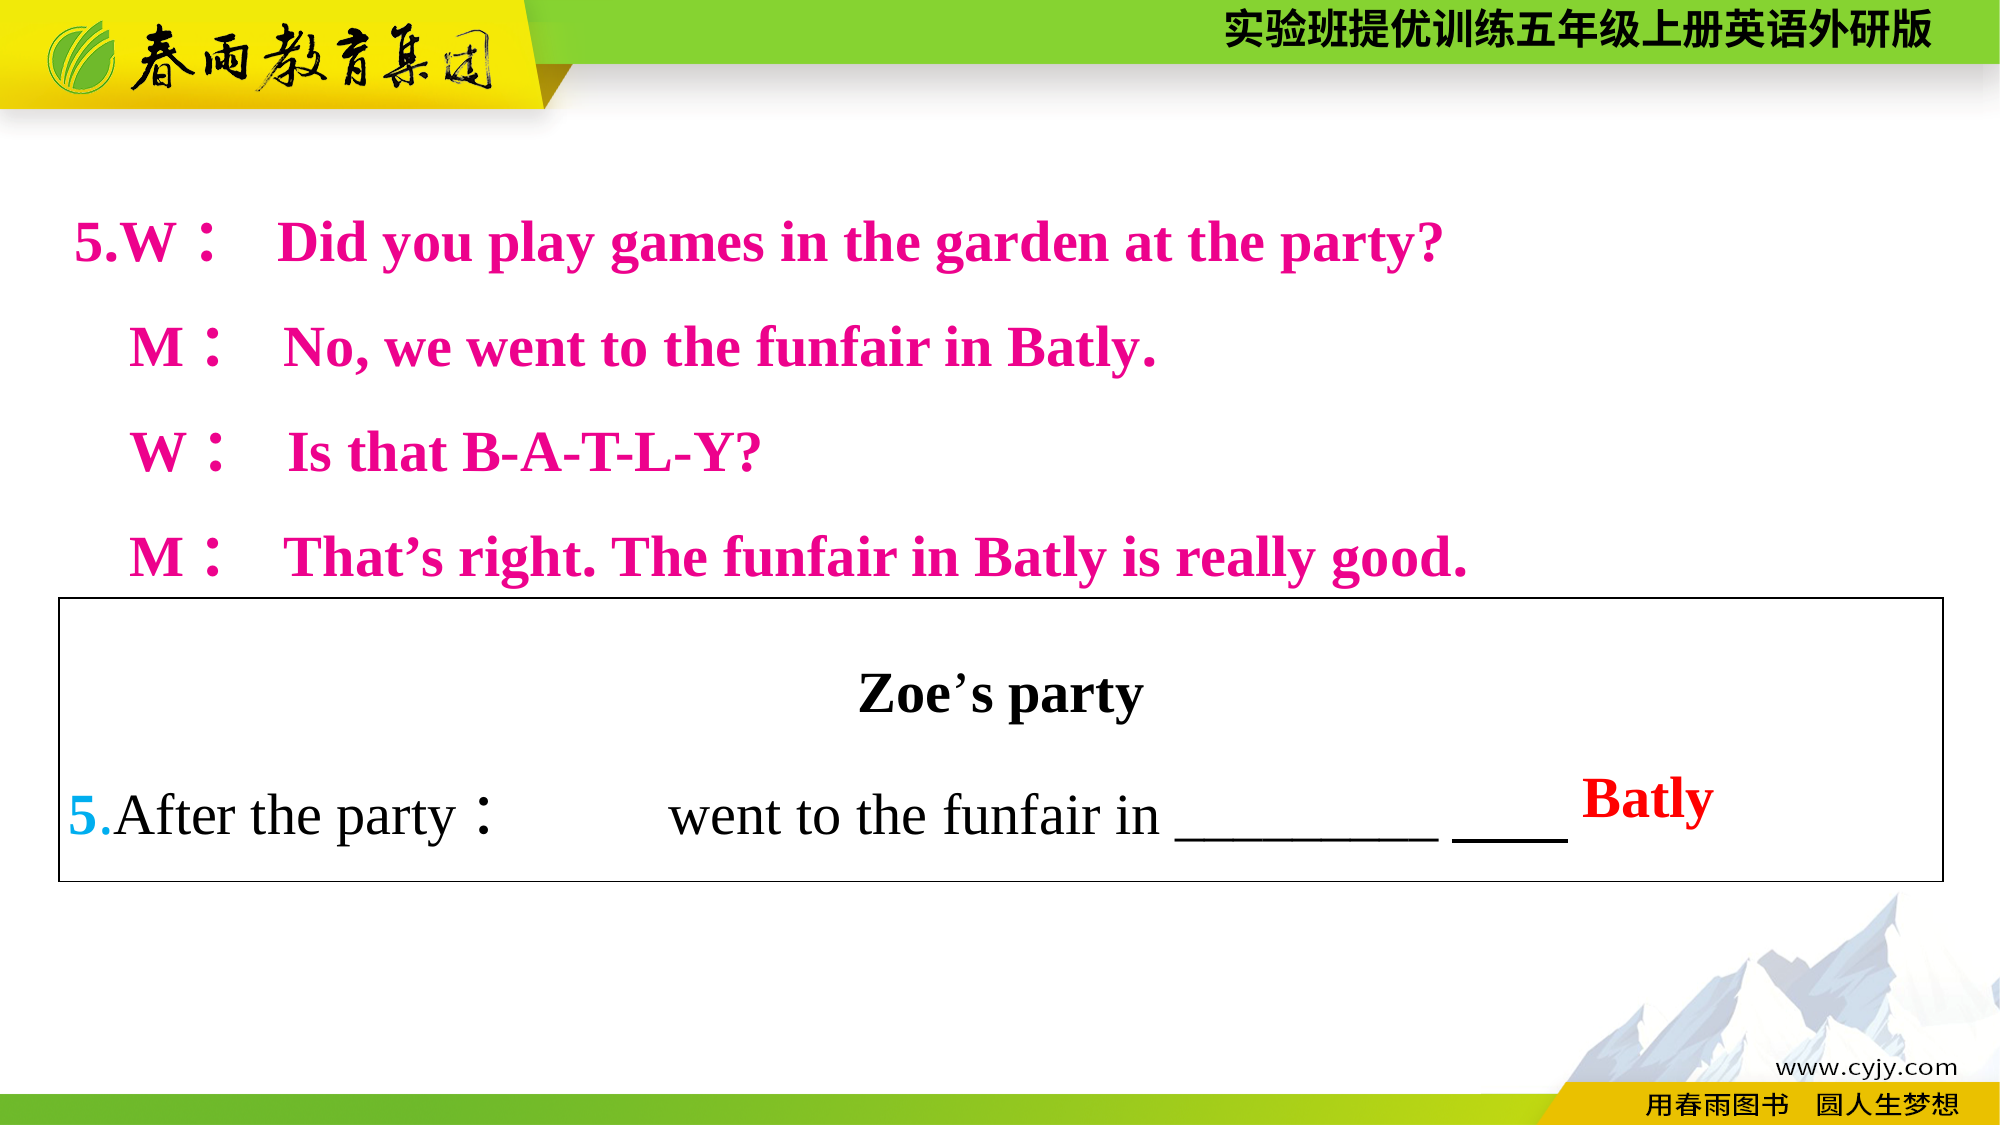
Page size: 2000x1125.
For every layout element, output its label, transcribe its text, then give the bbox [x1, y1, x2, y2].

list 5.W： Did you play games in the garden at the party? M： No, we went to the funfair in Batly. W： Is that B-A-T-L-Y? M： That’s right. The funfair in Batly is really good. [59, 160, 1944, 597]
picture [0, 0, 2000, 1125]
text_box Batly [1567, 751, 1731, 837]
table_header Zoe’s party 5.After the party： went to the funfair in _________ [60, 599, 1942, 881]
